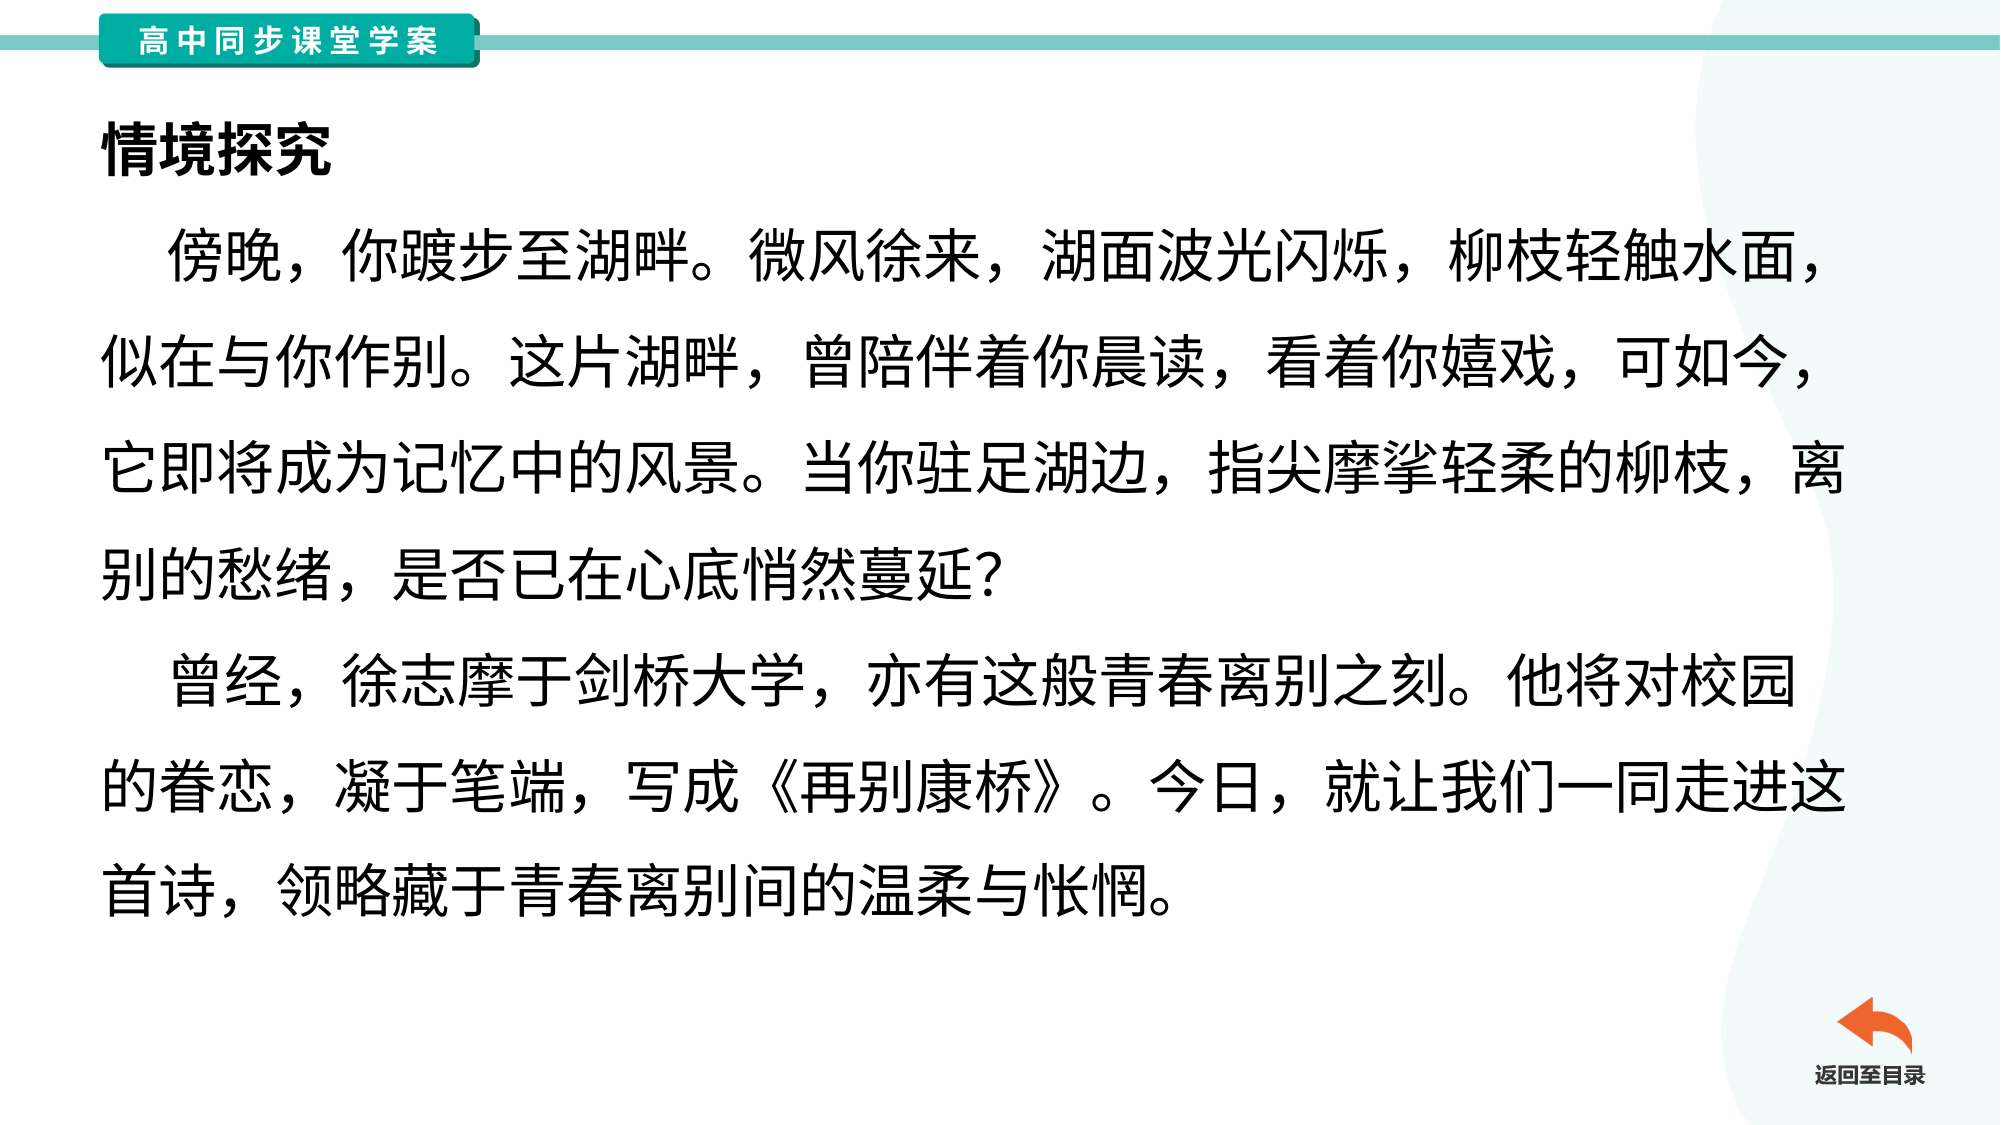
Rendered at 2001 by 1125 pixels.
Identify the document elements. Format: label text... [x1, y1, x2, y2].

text_box 情境探究 傍晚，你踱步至湖畔。微风徐来，湖面波光闪烁，柳枝轻触水面， 似在与你作别。这片湖畔，曾陪伴着你晨读，看着你嬉戏，可如今， 它即将成为记忆中的风景。当你驻足湖边，指尖摩挲轻柔的柳枝，离 别的愁绪，是否已在心底悄然蔓延？ 曾经，徐志摩于剑桥大学，亦有这般青春离别之刻。他将对校园 的眷恋，凝于笔端，写成《再别康桥》。今日，就让我们一同走进这 首诗，领略藏于青春离别间的温柔与怅惘。 [100, 76, 1899, 914]
picture [0, 0, 2000, 1125]
